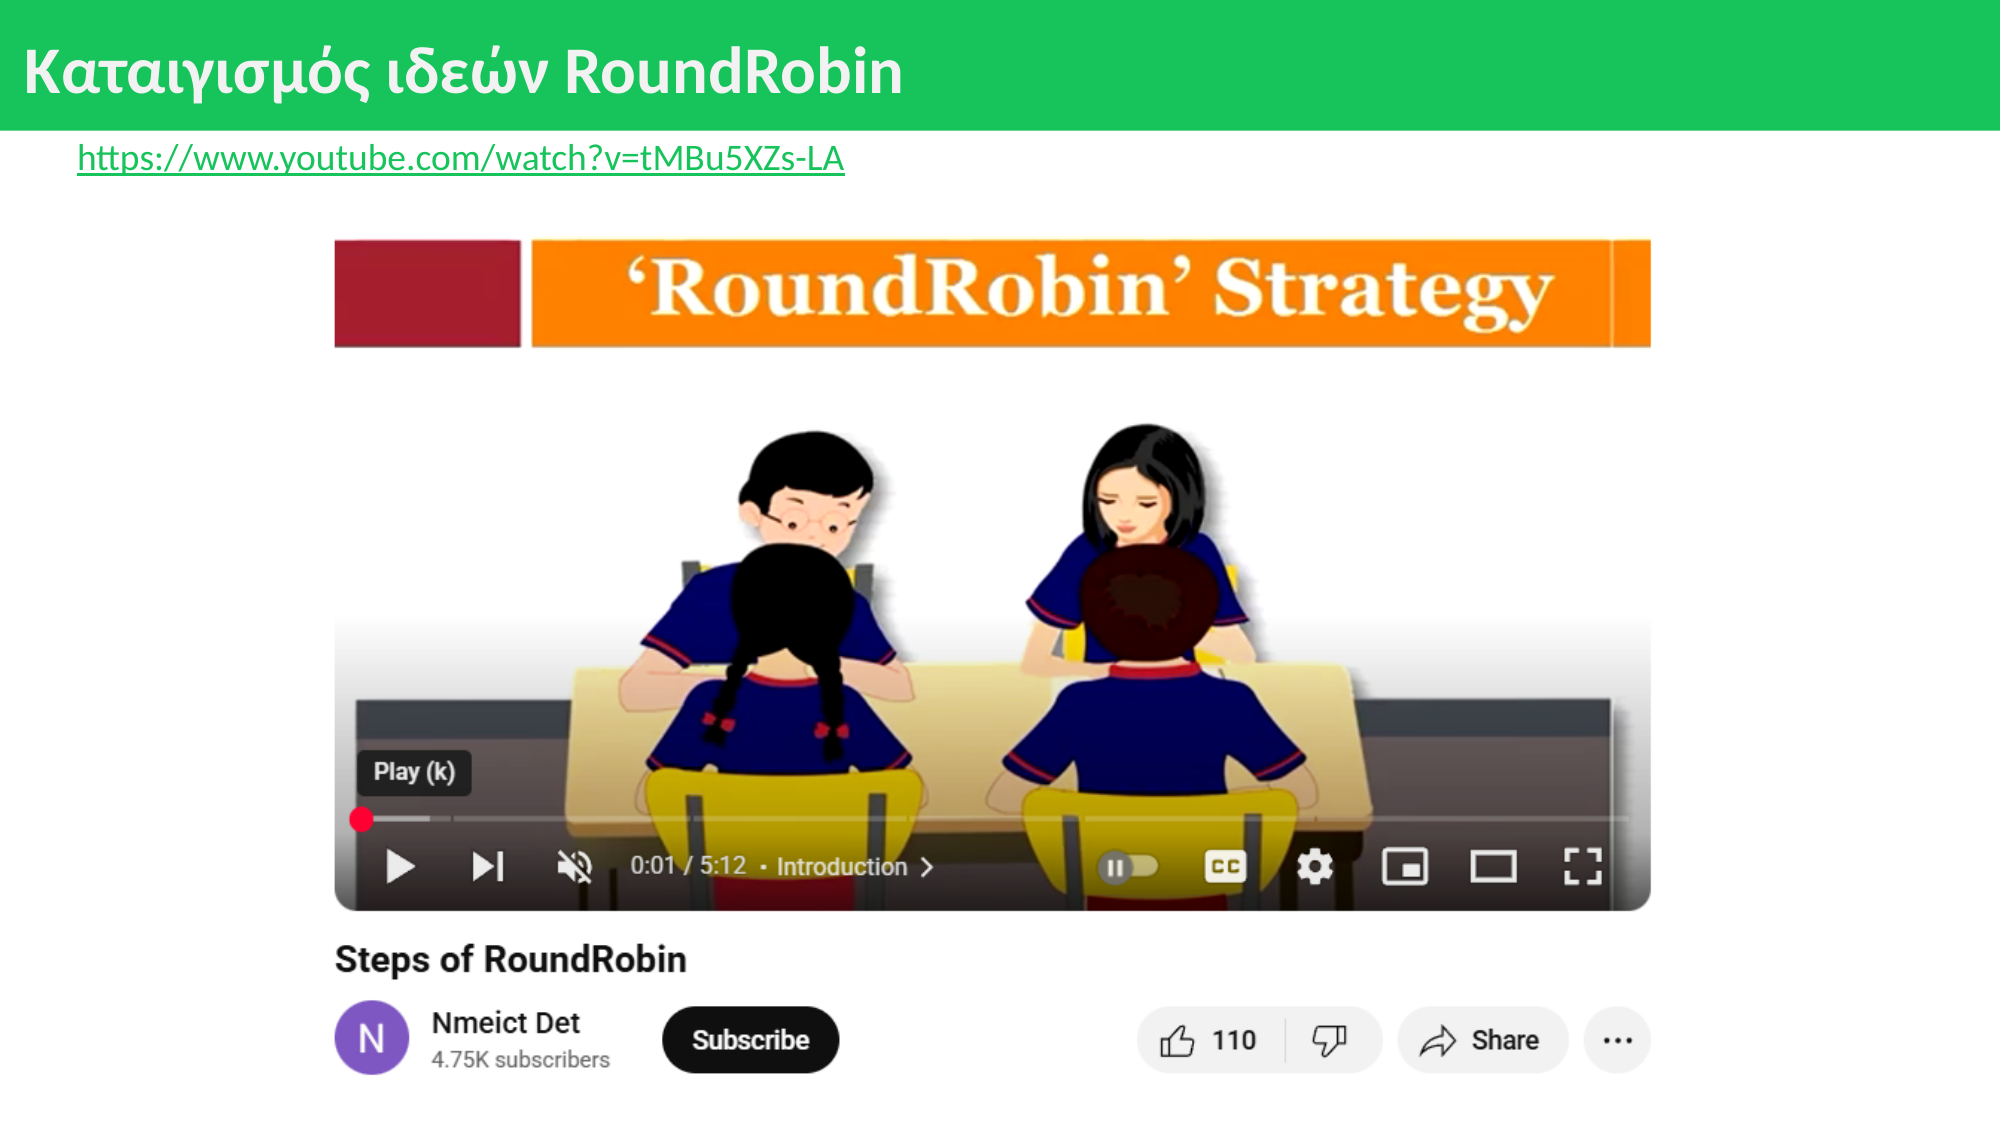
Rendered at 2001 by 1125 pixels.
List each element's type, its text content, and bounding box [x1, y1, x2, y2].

picture [329, 223, 1663, 1084]
list https://www.youtube.com/watch?v=tMBu5XZs-LA [24, 130, 1038, 224]
title Καταιγισμός ιδεών RoundRobin [16, 13, 1976, 131]
